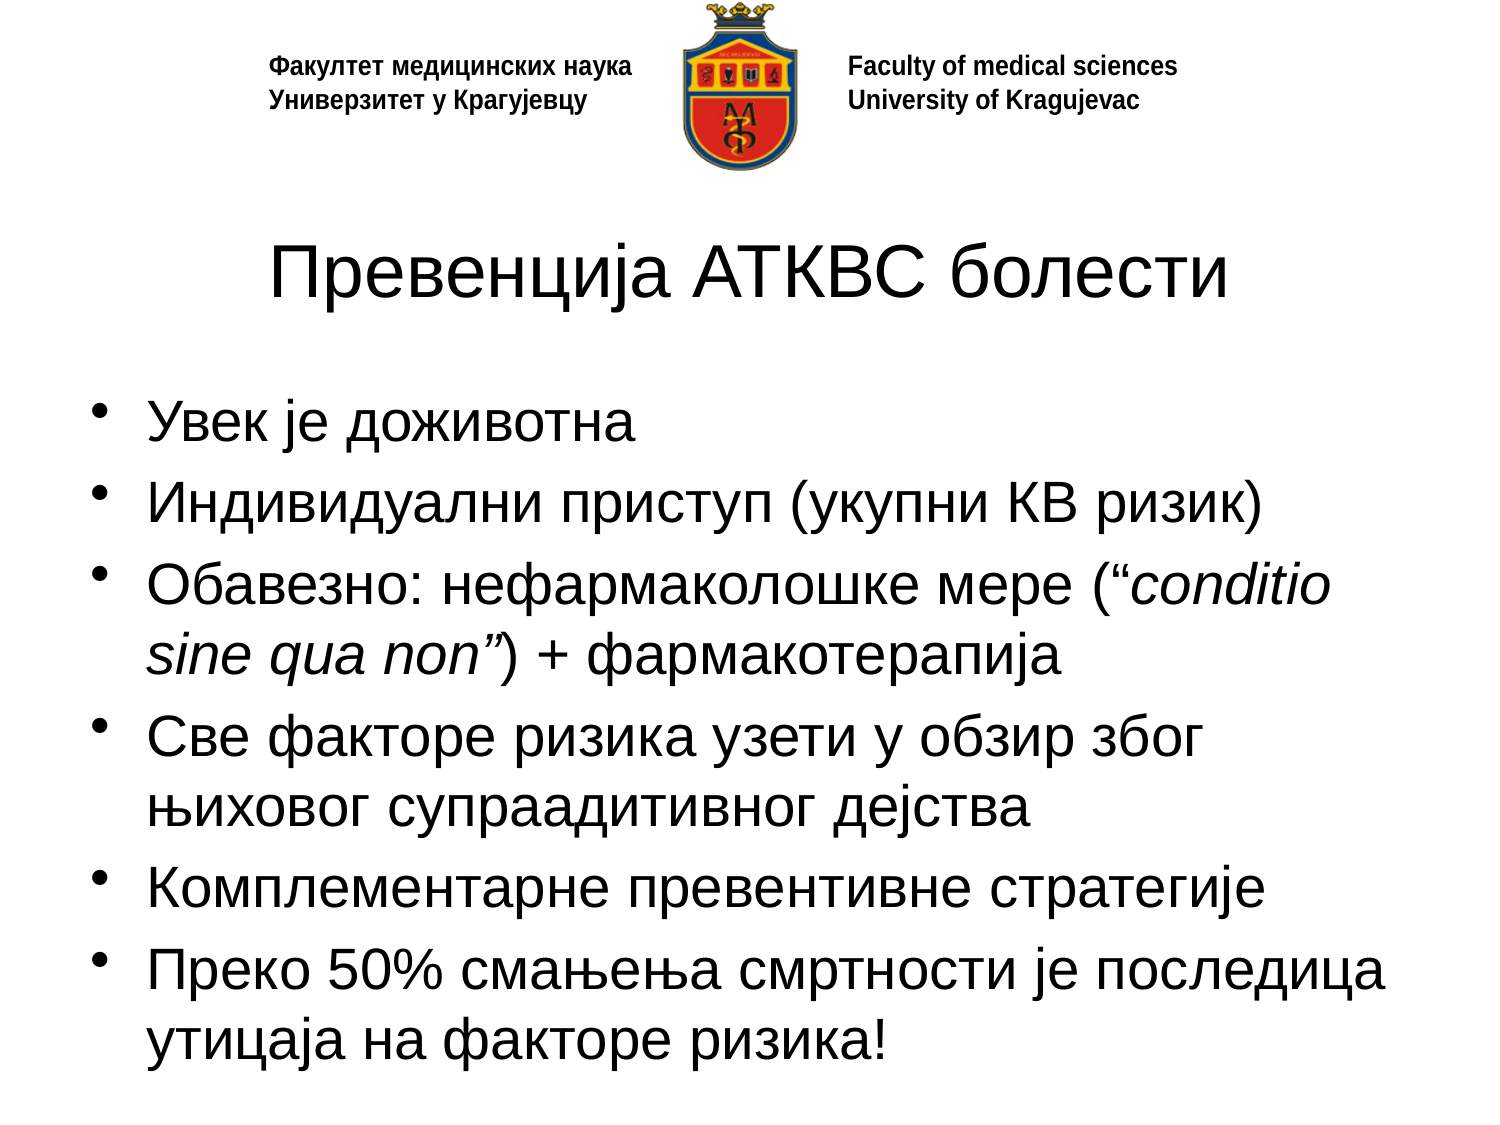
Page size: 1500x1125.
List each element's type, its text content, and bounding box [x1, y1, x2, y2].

title Превенција АТКВС болести [74, 173, 1426, 362]
list Увек је доживотна Индивидуални приступ (укупни КВ ризик) Обавезно: нефармаколошке мере (“conditio sine qua non”) + фармакотерапија Све факторе ризика узети у обзир због њиховог супраадитивног дејства Комплементарне превентивне стратегије Преко 50% смањења смртности је последица утицаја на факторе ризика! [74, 374, 1436, 1118]
